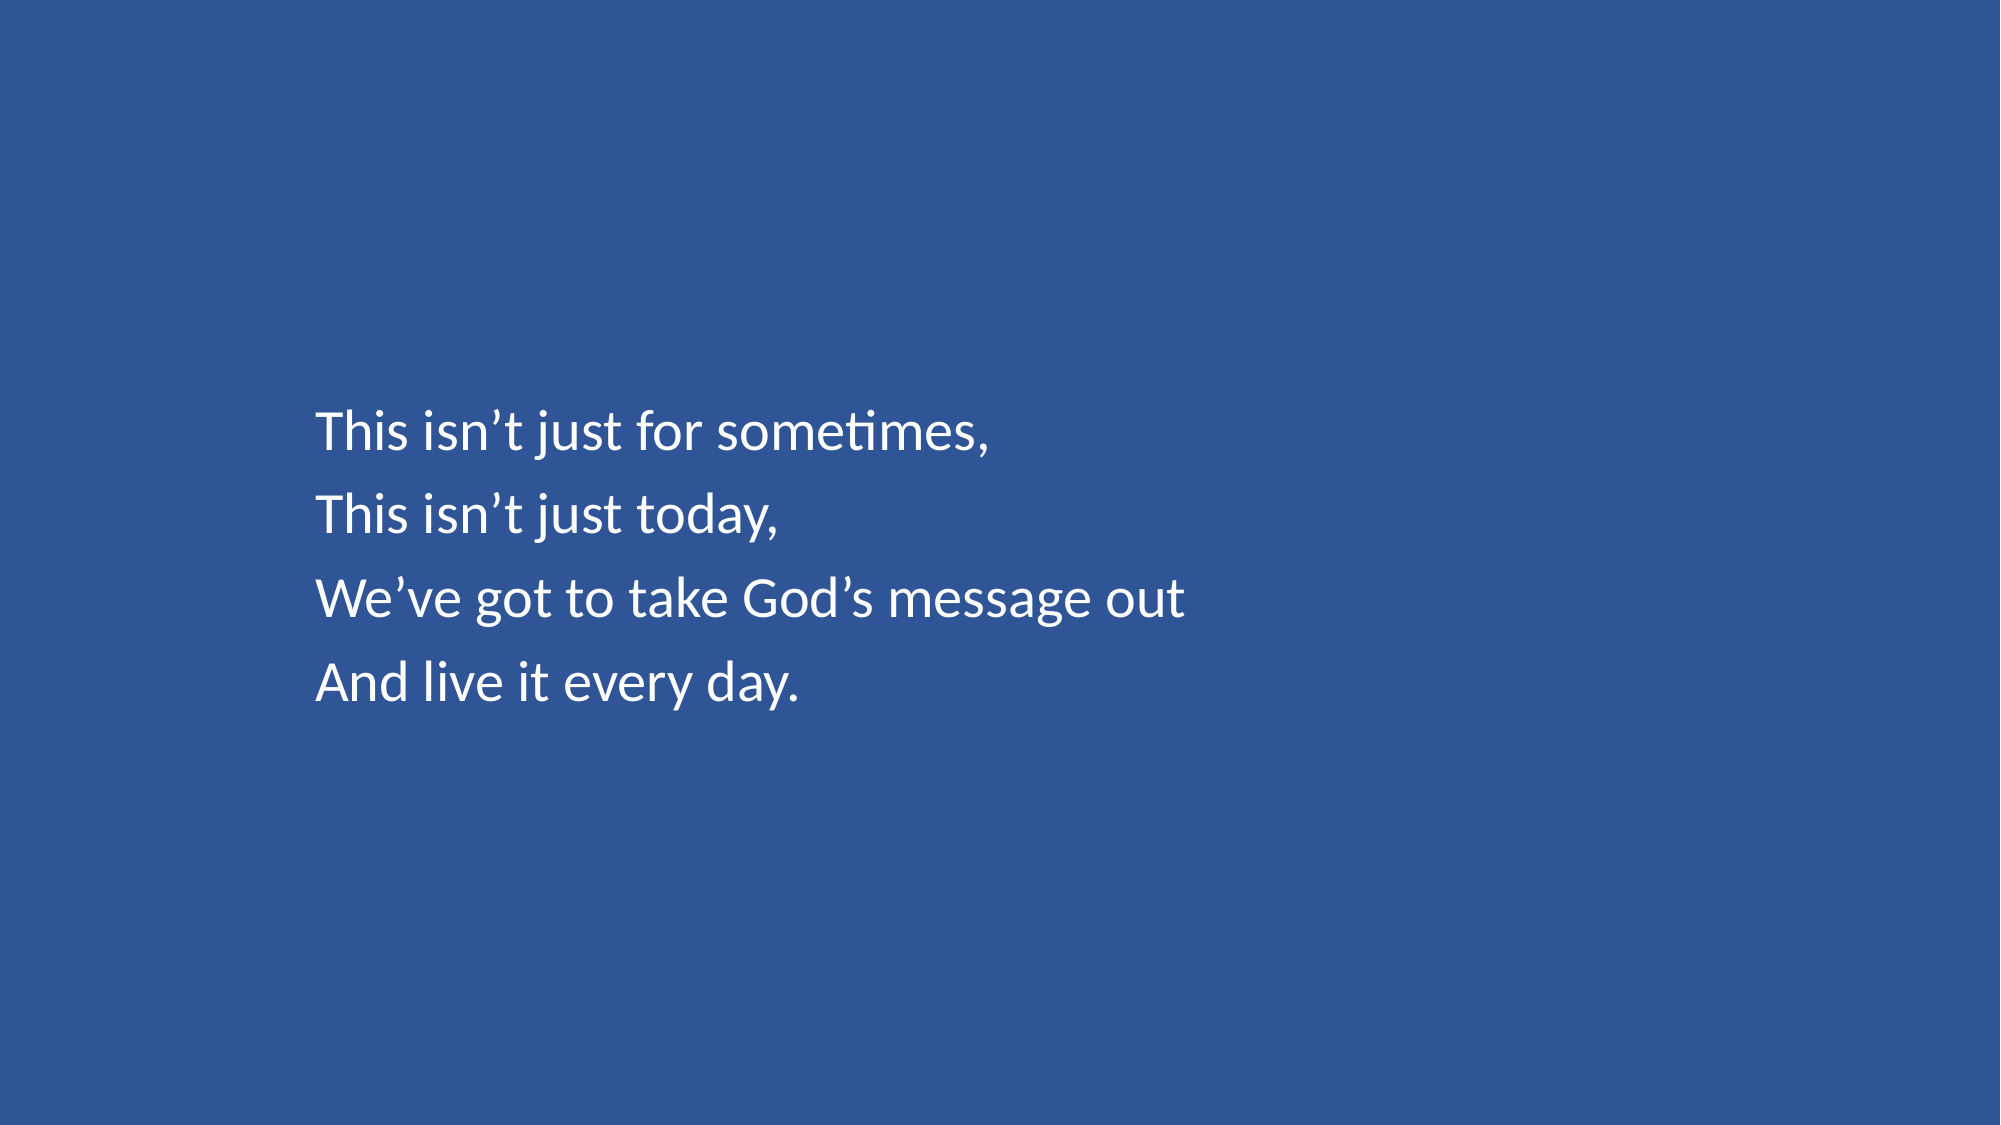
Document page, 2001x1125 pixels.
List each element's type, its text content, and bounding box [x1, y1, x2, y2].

list This isn’t just for sometimes, This isn’t just today, We’ve got to take God’s message out And live it every day. [300, 392, 1700, 733]
